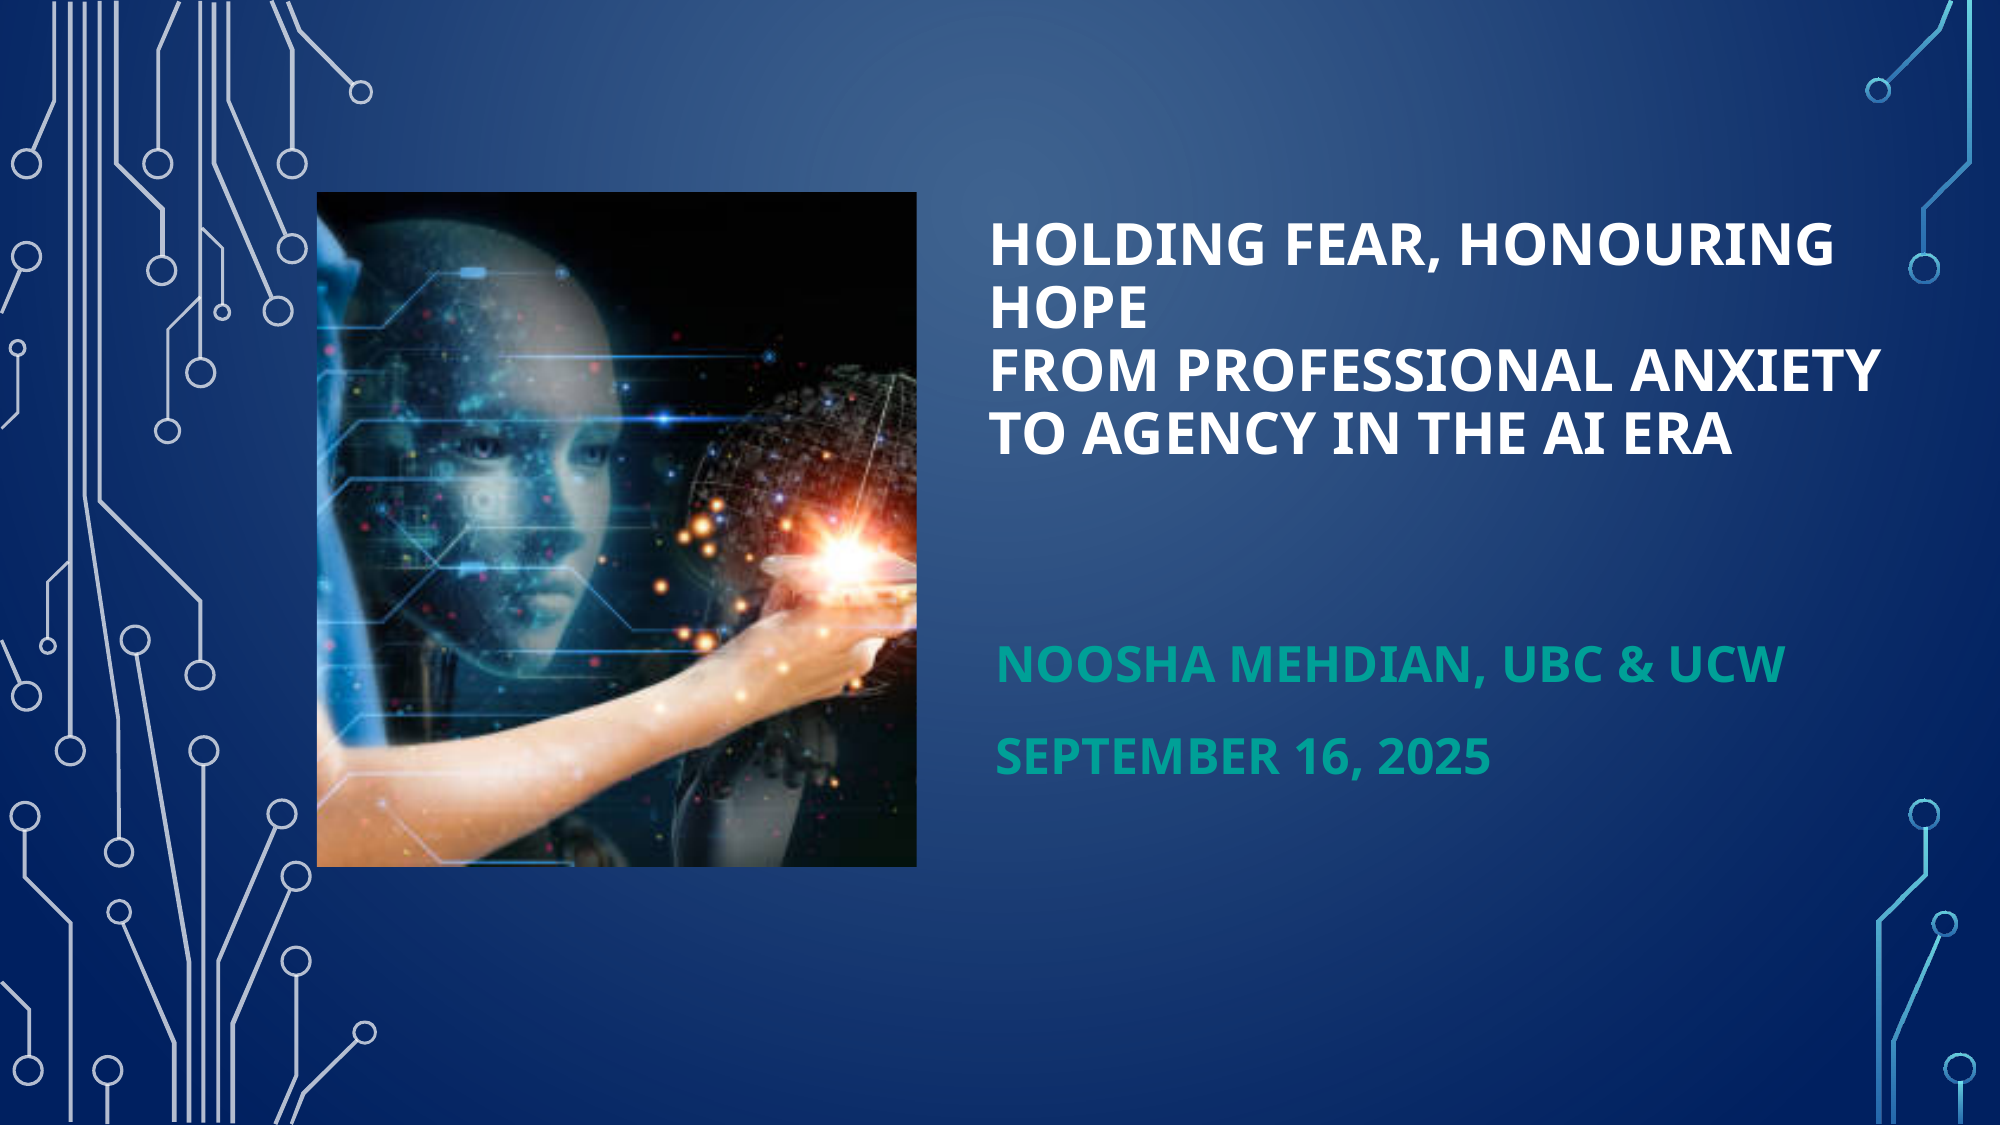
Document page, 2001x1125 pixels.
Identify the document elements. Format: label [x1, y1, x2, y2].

text_box [1863, 0, 1976, 1124]
text_box [0, 0, 379, 1125]
text_box [379, 0, 2000, 1125]
picture [379, 191, 917, 867]
